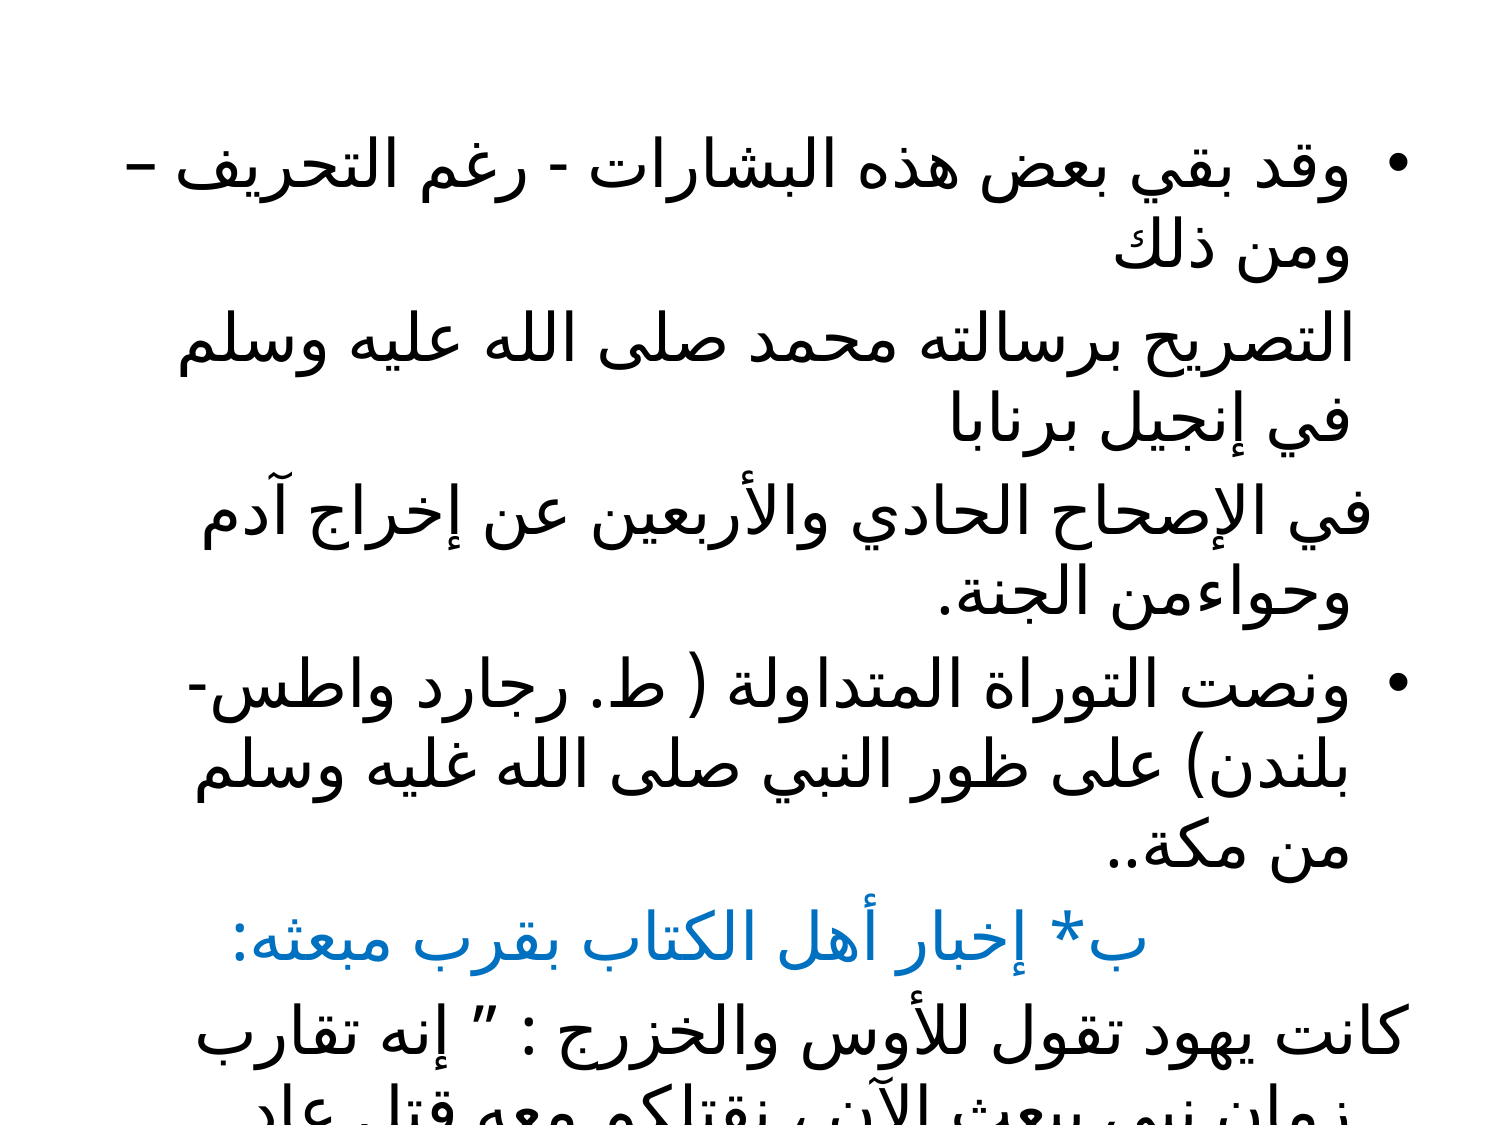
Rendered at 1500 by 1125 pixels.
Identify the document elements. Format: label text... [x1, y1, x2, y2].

list وقد بقي بعض هذه البشارات - رغم التحريف – ومن ذلك التصريح برسالته محمد صلى الله عليه وسلم في إنجيل برنابا في الإصحاح الحادي والأربعين عن إخراج آدم وحواءمن الجنة. ونصت التوراة المتداولة ( ط. رجارد واطس- بلندن) على ظور النبي صلى الله غليه وسلم من مكة.. ب* إخبار أهل الكتاب بقرب مبعثه: كانت يهود تقول للأوس والخزرج : ” إنه تقارب زمان نبي يبعث الآن ، نقتلكم معه قتل عاد وإرم“ [75, 113, 1425, 1005]
